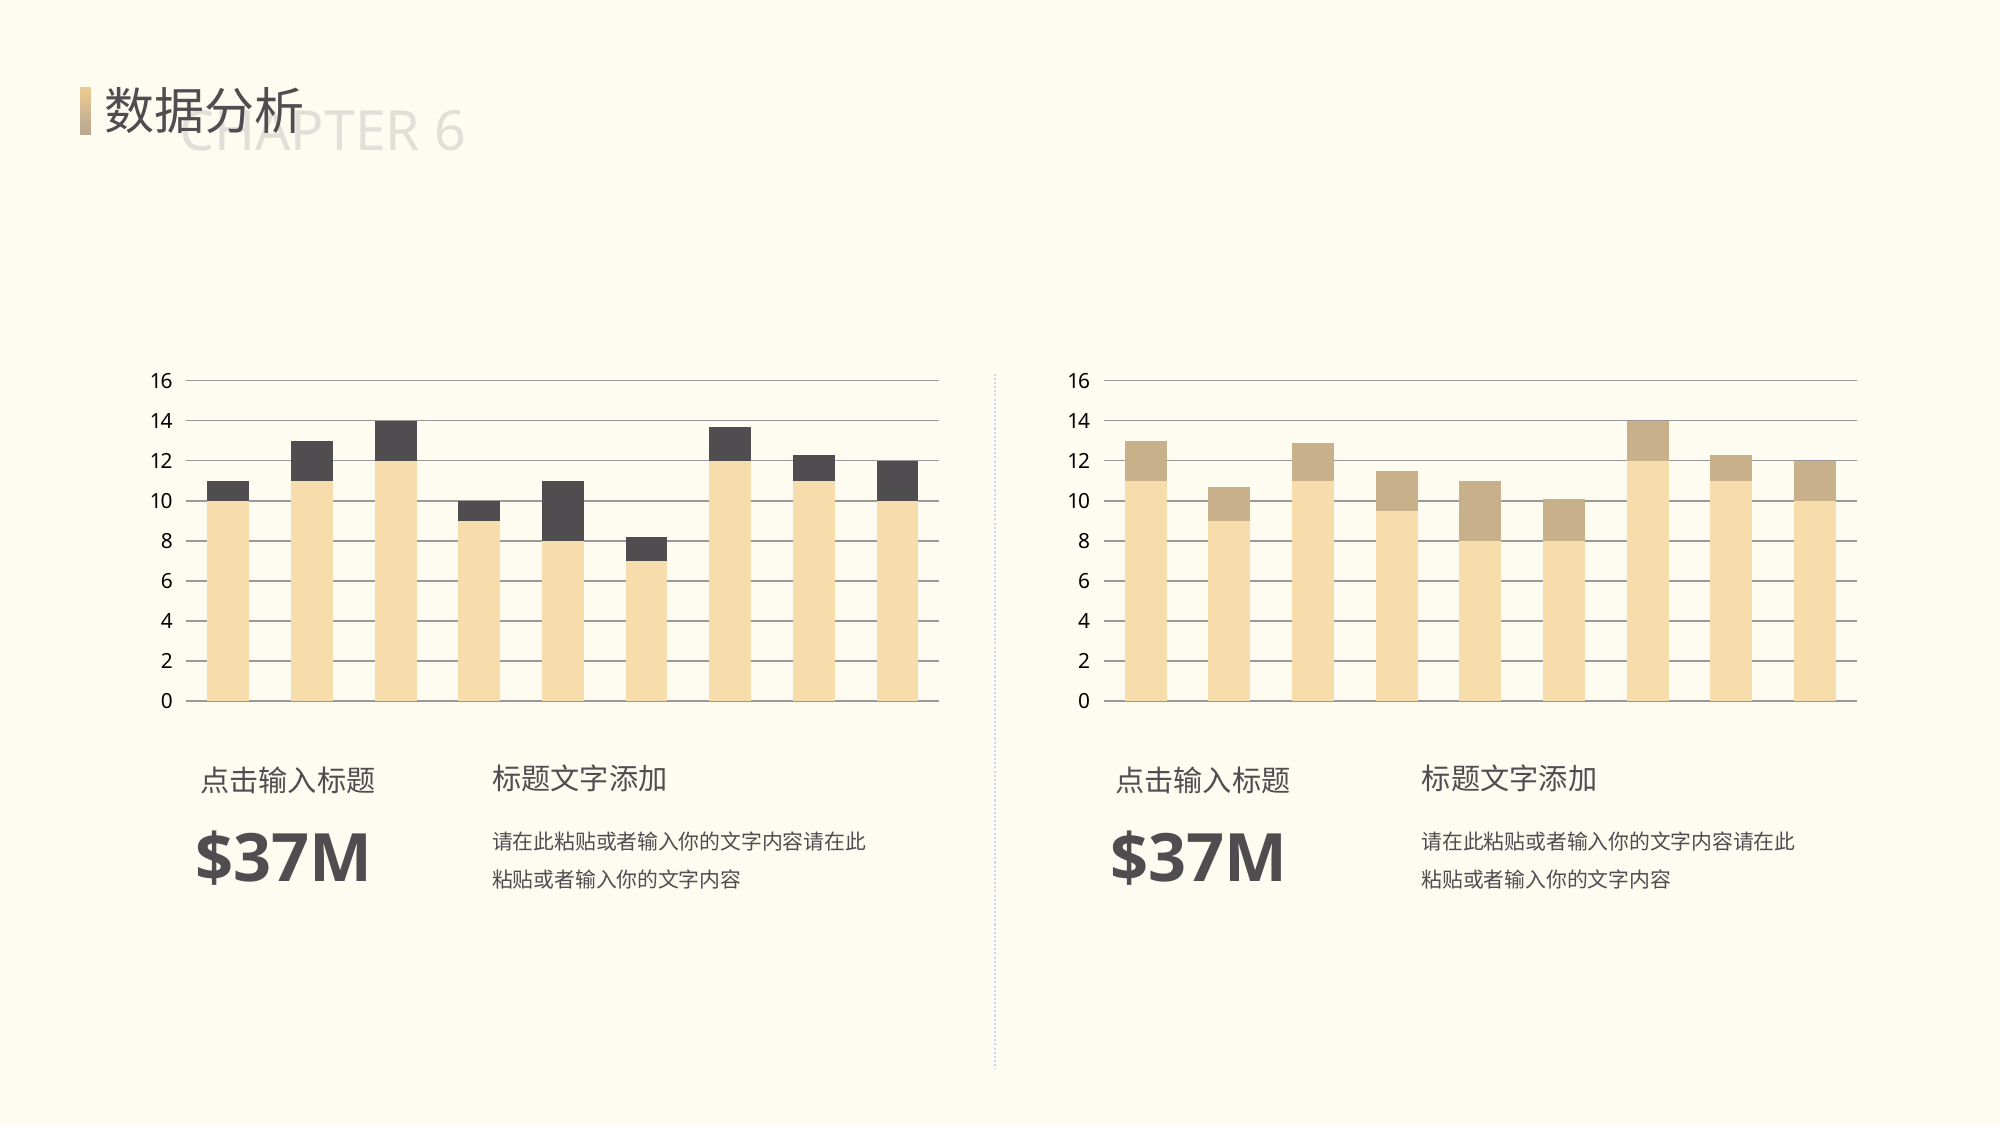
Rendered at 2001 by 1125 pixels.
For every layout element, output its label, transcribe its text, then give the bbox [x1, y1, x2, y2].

text_box $37M [1095, 807, 1303, 903]
chart [133, 358, 957, 723]
text_box 标题文字添加 [477, 752, 807, 808]
text_box $37M [180, 807, 388, 903]
picture [80, 87, 91, 136]
text_box 点击输入标题 [185, 755, 391, 805]
text_box 数据分析 [89, 72, 320, 147]
text_box 请在此粘贴或者输入你的文字内容请在此粘贴或者输入你的文字内容 [1406, 808, 1821, 902]
text_box 标题文字添加 [1406, 752, 1737, 808]
text_box 点击输入标题 [1100, 755, 1306, 805]
chart [1050, 358, 1874, 723]
text_box CHAPTER 6 [164, 87, 482, 170]
text_box 请在此粘贴或者输入你的文字内容请在此粘贴或者输入你的文字内容 [477, 808, 891, 902]
